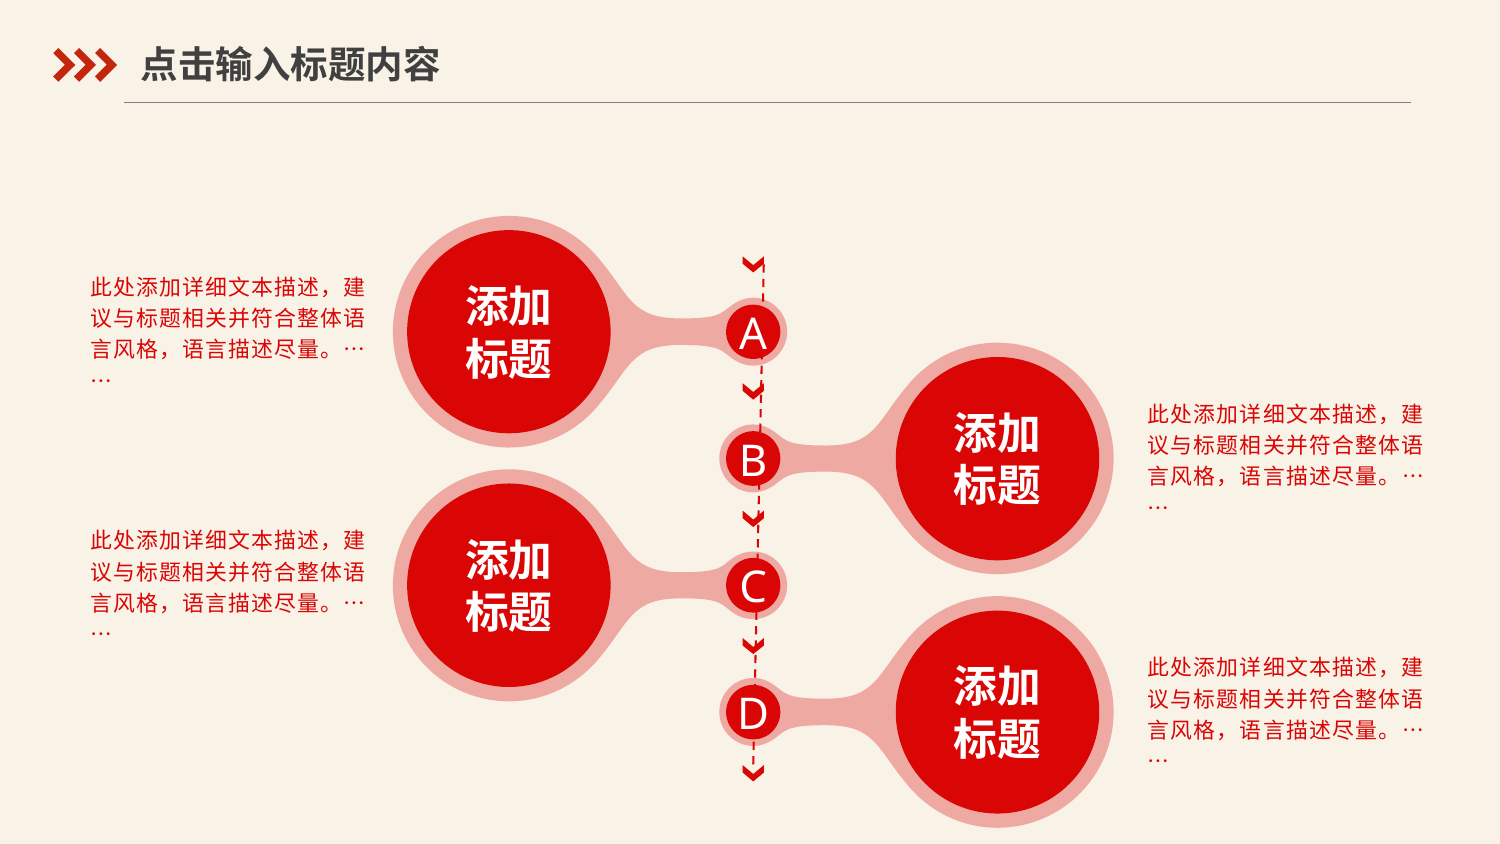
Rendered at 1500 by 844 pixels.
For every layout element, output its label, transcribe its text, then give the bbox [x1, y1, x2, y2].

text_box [52, 47, 118, 82]
text_box 添加标题 [449, 532, 569, 638]
text_box [764, 342, 1114, 575]
text_box 添加标题 [943, 659, 1052, 765]
text_box 此处添加详细文本描述，建议与标题相关并符合整体语言风格，语言描述尽量。…… [1147, 395, 1424, 521]
text_box A [764, 306, 781, 357]
text_box C [764, 560, 781, 611]
text_box [719, 679, 742, 744]
text_box [392, 469, 742, 702]
text_box [764, 299, 788, 364]
text_box B [764, 433, 781, 484]
text_box [407, 483, 611, 687]
text_box 添加标题 [938, 405, 1057, 511]
text_box [895, 356, 1100, 561]
text_box D [764, 687, 781, 738]
text_box [407, 230, 611, 434]
text_box 此处添加详细文本描述，建议与标题相关并符合整体语言风格，语言描述尽量。…… [90, 268, 366, 394]
text_box C [726, 560, 742, 611]
text_box A [726, 307, 742, 357]
text_box [719, 426, 742, 491]
text_box 添加标题 [452, 278, 565, 384]
text_box [764, 553, 788, 618]
text_box [895, 610, 1100, 814]
text_box 点击输入标题内容 [140, 32, 491, 95]
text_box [742, 256, 764, 782]
text_box 此处添加详细文本描述，建议与标题相关并符合整体语言风格，语言描述尽量。…… [90, 522, 366, 648]
text_box [392, 215, 742, 448]
text_box D [726, 687, 742, 737]
text_box 此处添加详细文本描述，建议与标题相关并符合整体语言风格，语言描述尽量。…… [1147, 649, 1424, 774]
text_box [764, 596, 1114, 828]
text_box B [726, 433, 742, 484]
